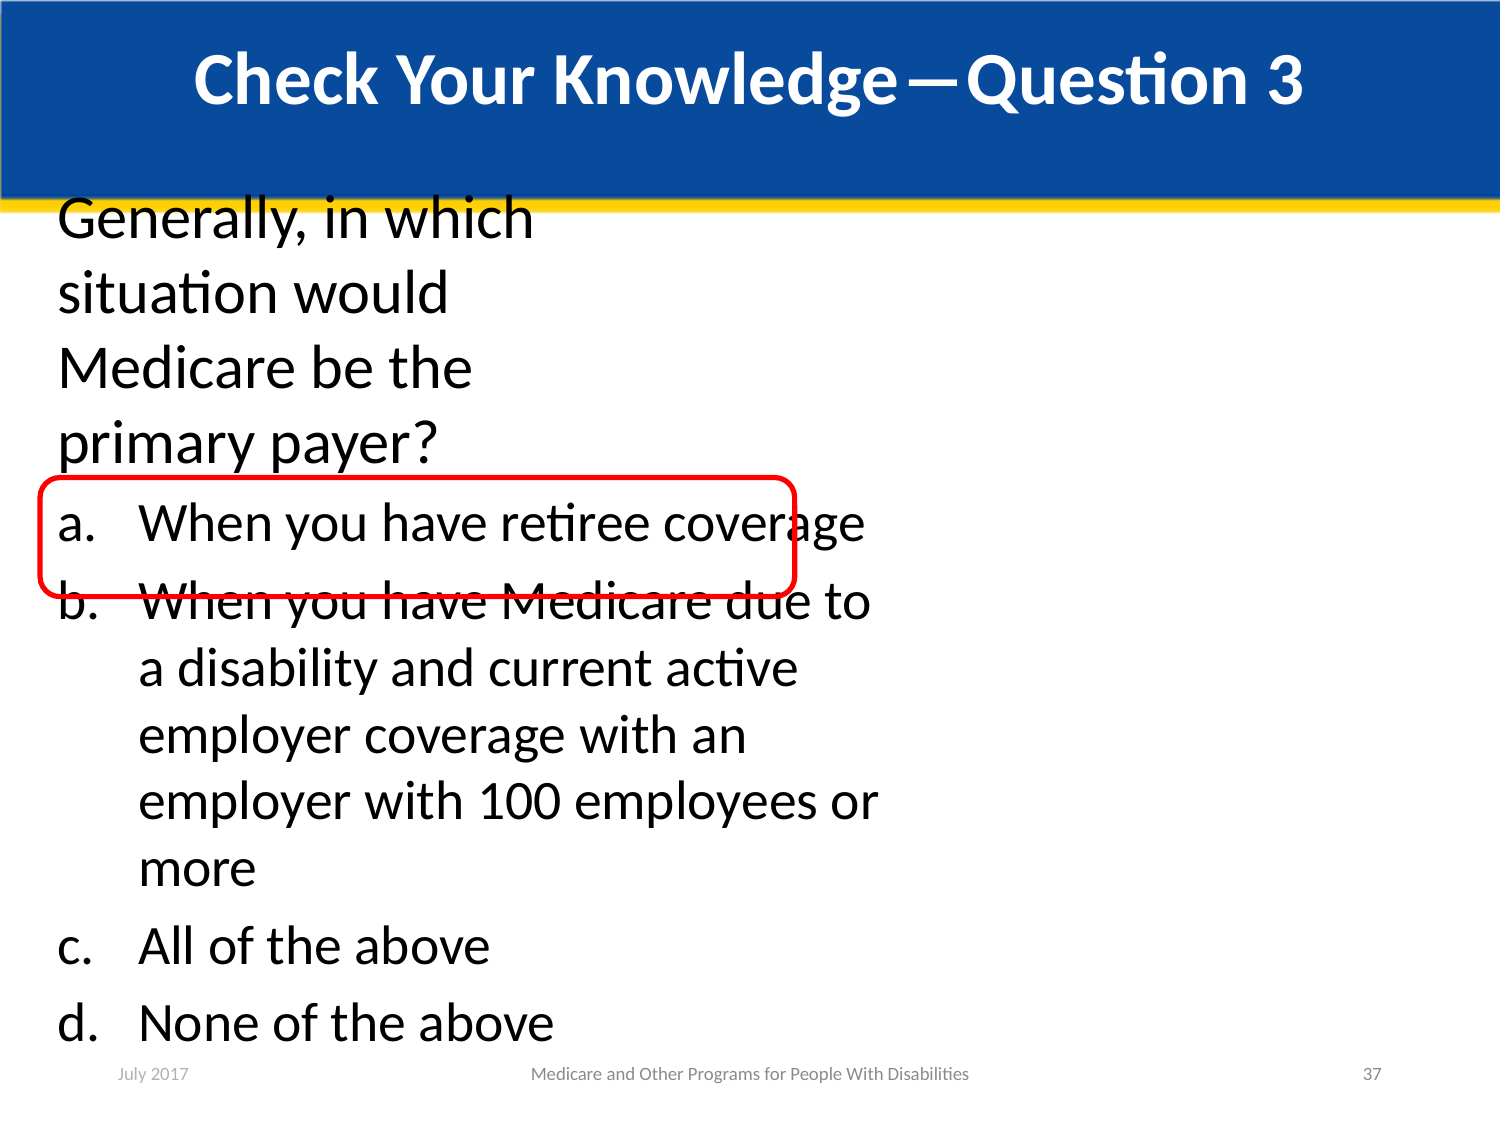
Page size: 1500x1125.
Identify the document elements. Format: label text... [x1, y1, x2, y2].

list When you have retiree coverage When you have Medicare due to a disability and current active employer coverage with an employer with 100 employees or more All of the above None of the above [41, 478, 910, 1065]
slide_number 37 [1059, 1042, 1397, 1103]
text_box [39, 476, 796, 598]
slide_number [103, 1042, 441, 1103]
list Generally, in which situation would Medicare be the primary payer? [41, 168, 680, 478]
footer Medicare and Other Programs for People With Disabilities [496, 1042, 1004, 1103]
title Check Your Knowledge―Question 3 [0, 1, 1500, 160]
picture [0, 160, 1500, 1125]
